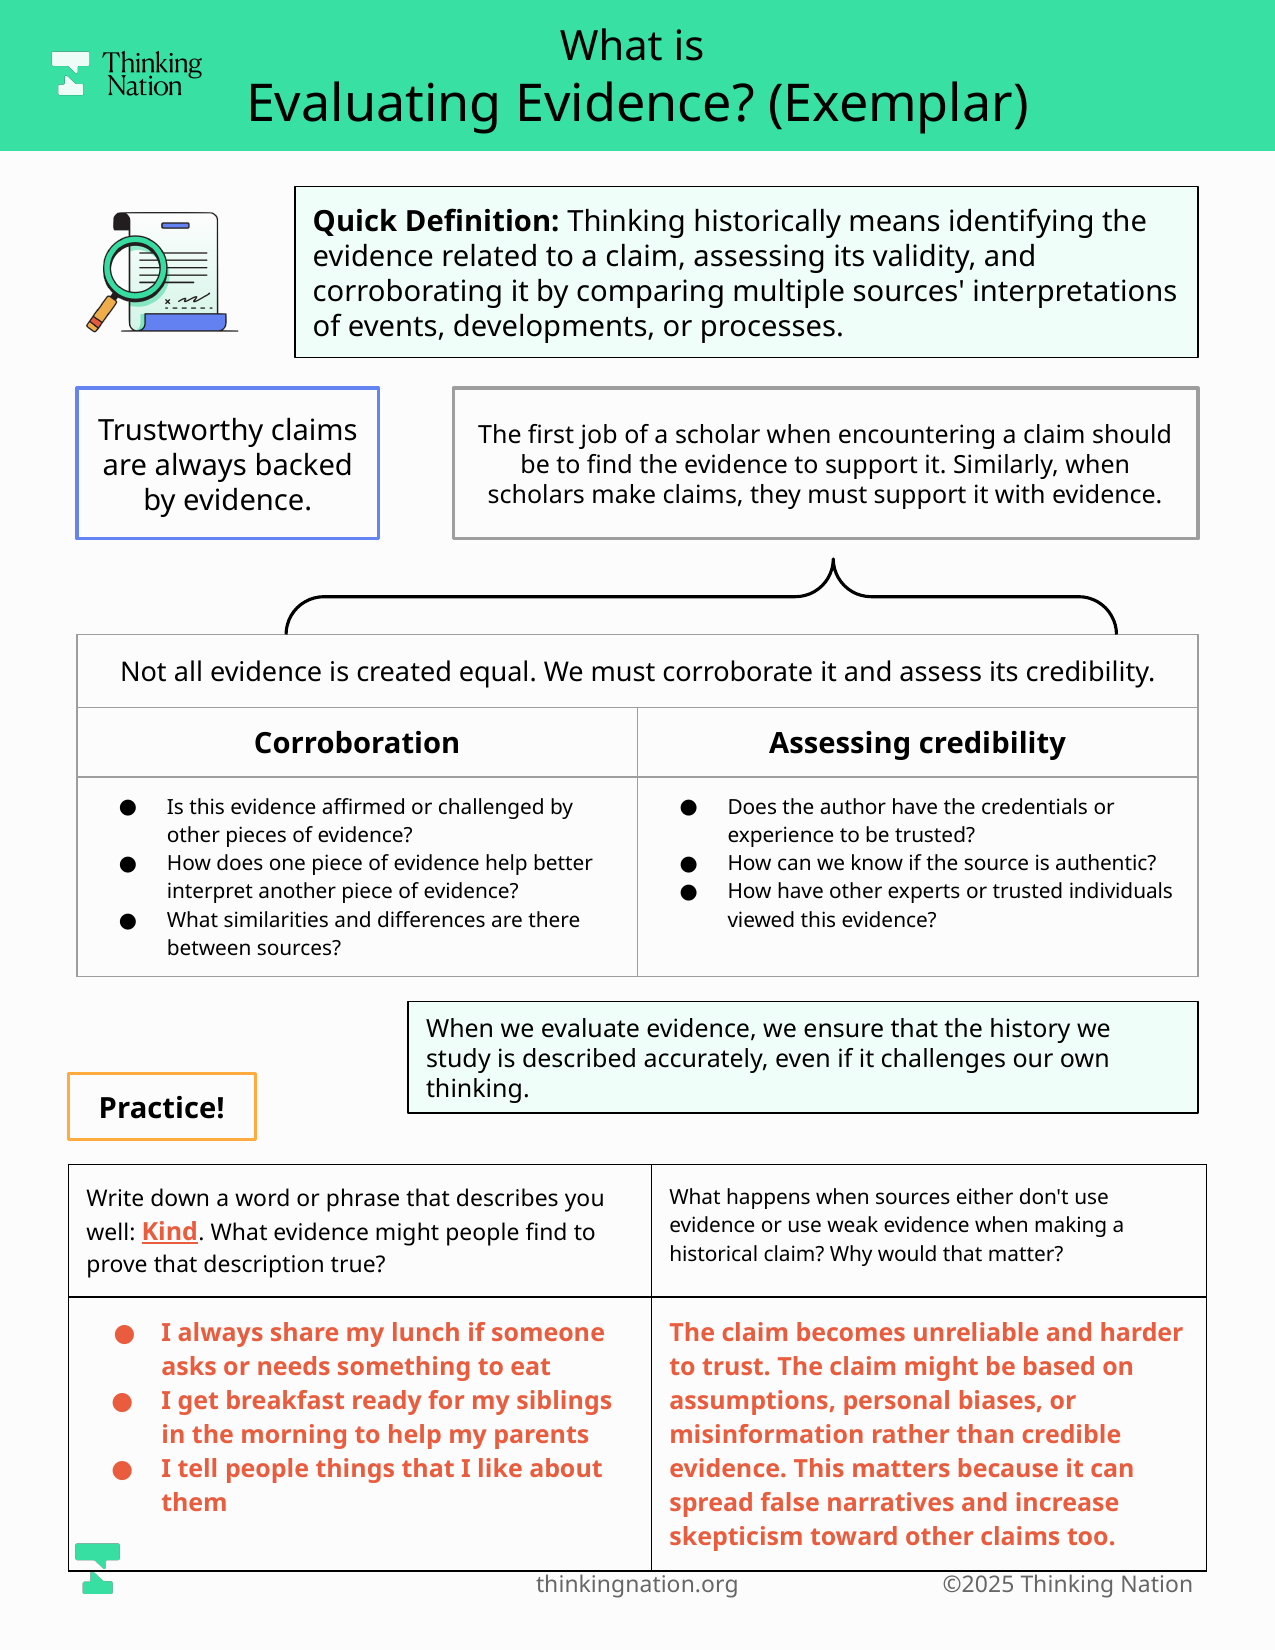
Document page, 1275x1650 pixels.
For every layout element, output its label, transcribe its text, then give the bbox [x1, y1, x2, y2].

table_cell Corroboration [78, 708, 637, 776]
text_box ©2025 Thinking Nation [907, 1553, 1210, 1605]
picture [62, 1533, 133, 1604]
table_cell I always share my lunch if someone asks or needs something to eat I get breakfast ready for my siblings in the morning to help my parents I tell people things that I like about them [69, 1298, 651, 1570]
picture [76, 186, 248, 358]
picture [35, 37, 207, 109]
table_cell Does the author have the credentials or experience to be trusted? How can we know if the source is authentic? How have other experts or trusted individuals viewed this evidence? [638, 778, 1197, 976]
text_box The first job of a scholar when encountering a claim should be to find the evidence to support it. Similarly, when scholars make claims, they must support it with evidence. [453, 387, 1198, 539]
text_box What is Evaluating Evidence? (Exemplar) [0, 0, 1275, 151]
text_box Quick Definition: Thinking historically means identifying the evidence related to a claim, assessing its validity, and corroborating it by comparing multiple sources' interpretations of events, developments, or processes. [294, 186, 1198, 358]
table_cell The claim becomes unreliable and harder to trust. The claim might be based on assumptions, personal biases, or misinformation rather than credible evidence. This matters because it can spread false narratives and increase skepticism toward other claims too. [652, 1298, 1206, 1570]
text_box [286, 558, 1117, 635]
table_header Write down a word or phrase that describes you well: Kind. What evidence might people find to prove that description true? [69, 1165, 651, 1296]
table_header Not all evidence is created equal. We must corroborate it and assess its credibility. [78, 635, 1197, 707]
table_cell Is this evidence affirmed or challenged by other pieces of evidence? How does one piece of evidence help better interpret another piece of evidence? What similarities and differences are there between sources? [78, 778, 637, 976]
text_box When we evaluate evidence, we ensure that the history we study is described accurately, even if it challenges our own thinking. [407, 1001, 1198, 1114]
text_box Trustworthy claims are always backed by evidence. [76, 387, 379, 539]
table_cell Assessing credibility [638, 708, 1197, 776]
text_box thinkingnation.org [486, 1572, 789, 1605]
text_box Practice! [68, 1073, 256, 1140]
table_header What happens when sources either don't use evidence or use weak evidence when making a historical claim? Why would that matter? [652, 1165, 1206, 1296]
